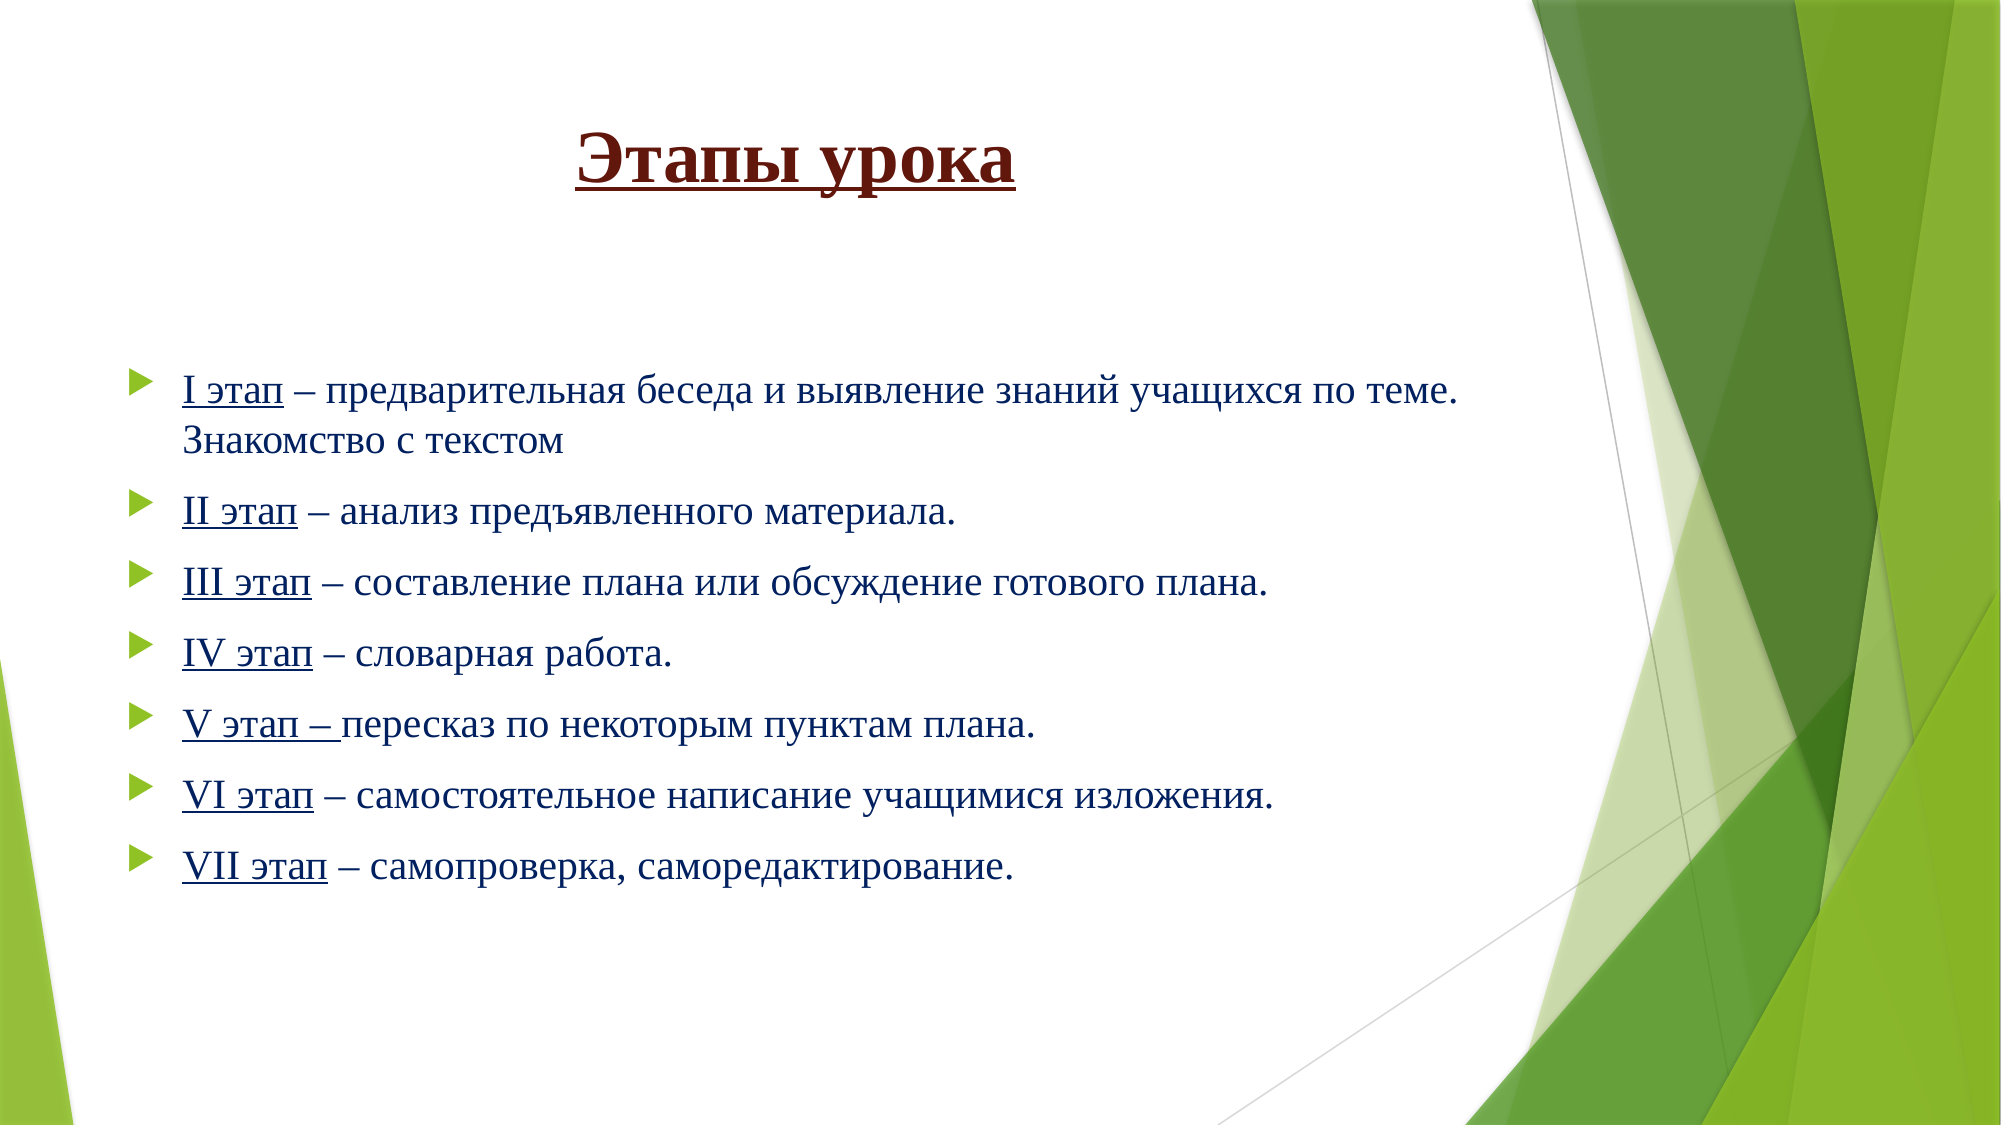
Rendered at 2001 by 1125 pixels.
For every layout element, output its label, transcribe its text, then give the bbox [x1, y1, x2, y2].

title Этапы урока [111, 99, 1522, 317]
list I этап – предварительная беседа и выявление знаний учащихся по теме. Знакомство с текстом II этап – анализ предъявленного материала. III этап – составление плана или обсуждение готового плана. IV этап – словарная работа. V этап – пересказ по некоторым пунктам плана. VI этап – самостоятельное написание учащимися изложения. VII этап – самопроверка, саморедактирование. [111, 354, 1522, 992]
